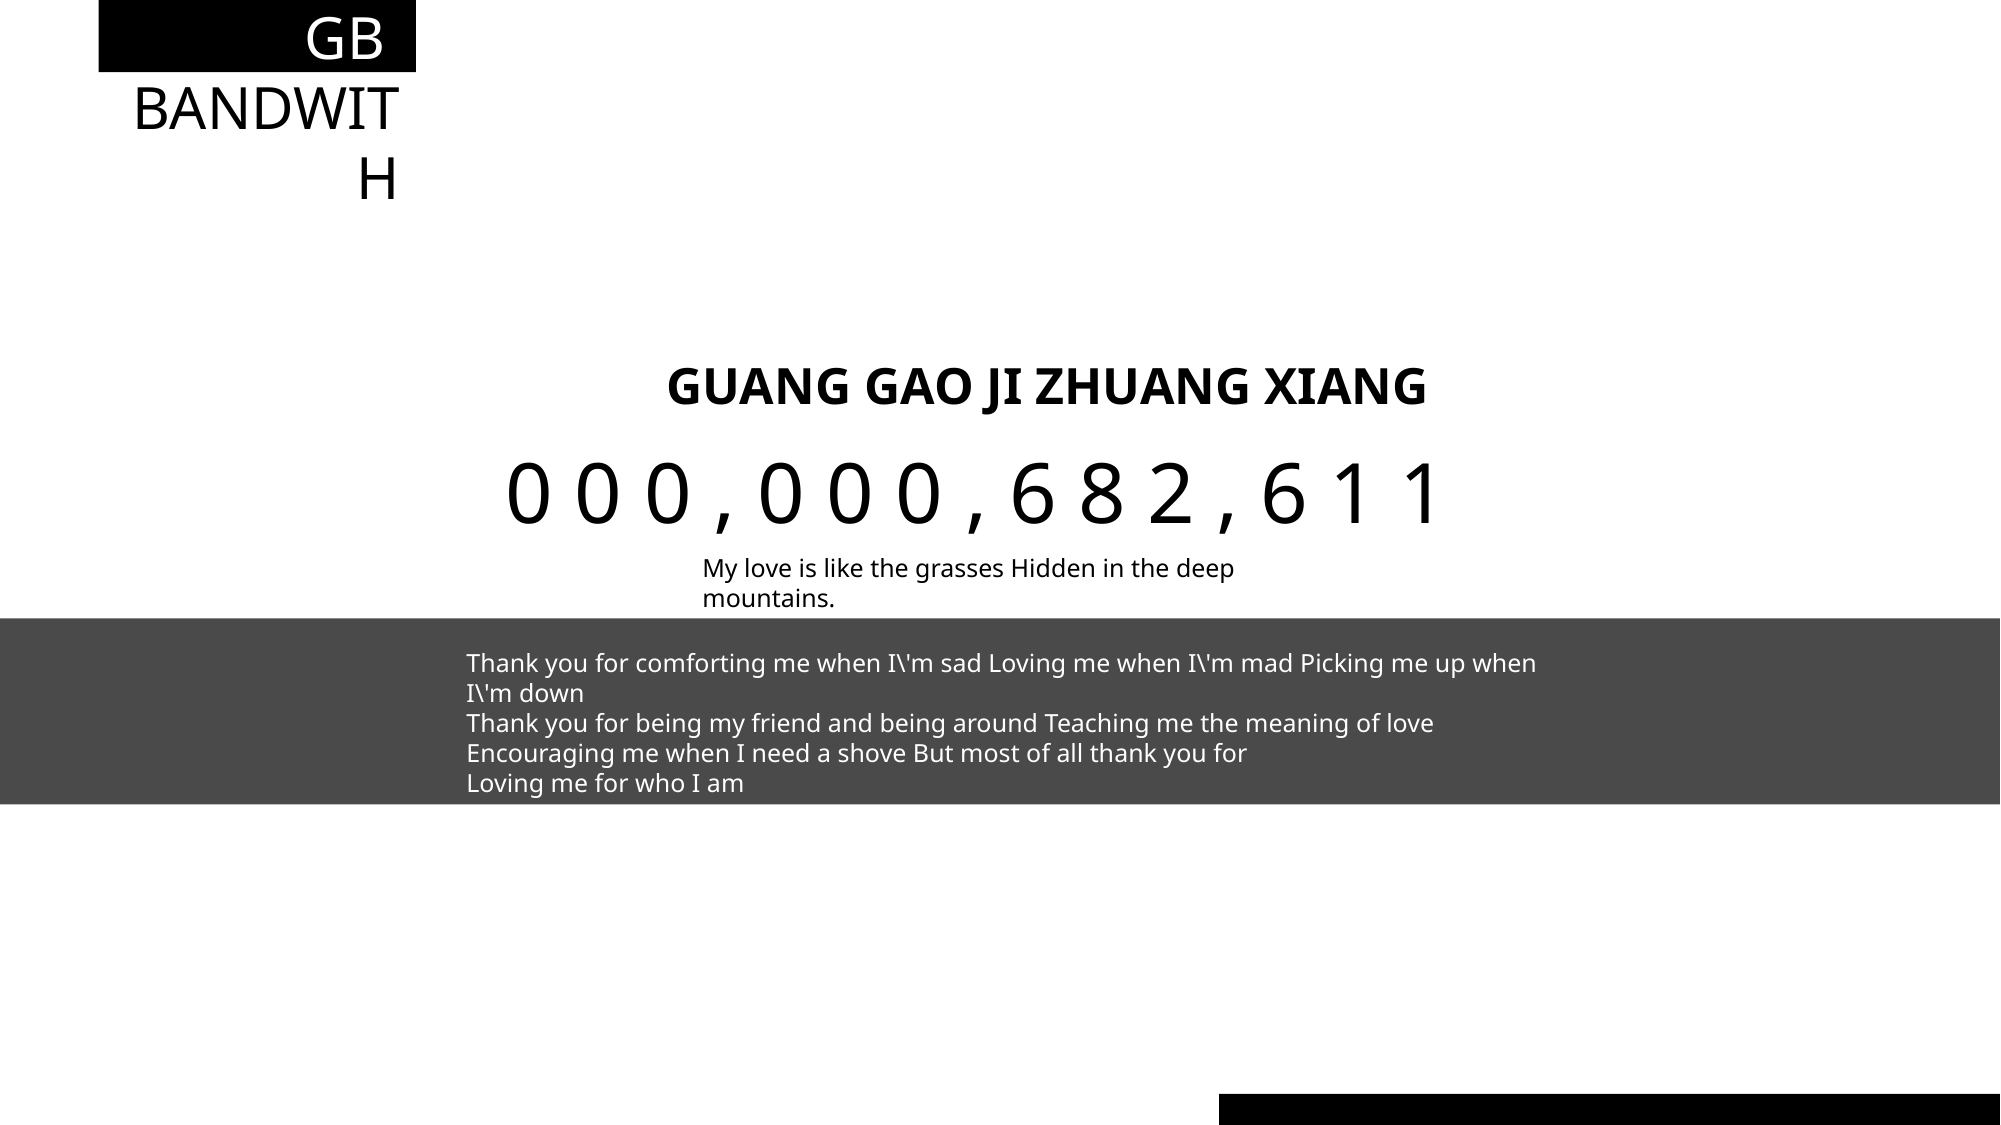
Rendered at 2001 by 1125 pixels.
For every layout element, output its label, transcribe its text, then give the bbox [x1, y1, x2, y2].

text_box My love is like the grasses Hidden in the deep mountains. [687, 545, 1301, 620]
text_box GB BANDWITH [91, 0, 415, 219]
text_box GUANG GAO JI ZHUANG XIANG [651, 347, 1454, 423]
text_box [0, 617, 2000, 805]
text_box [1218, 1093, 2000, 1125]
text_box Thank you for comforting me when I\'m sad Loving me when I\'m mad Picking me up when I\'m down Thank you for being my friend and being around Teaching me the meaning of love Encouraging me when I need a shove But most of all thank you for Loving me for who I am [451, 640, 1585, 835]
text_box 0 0 0 , 0 0 0 , 6 8 2 , 6 1 1 [491, 433, 1497, 549]
